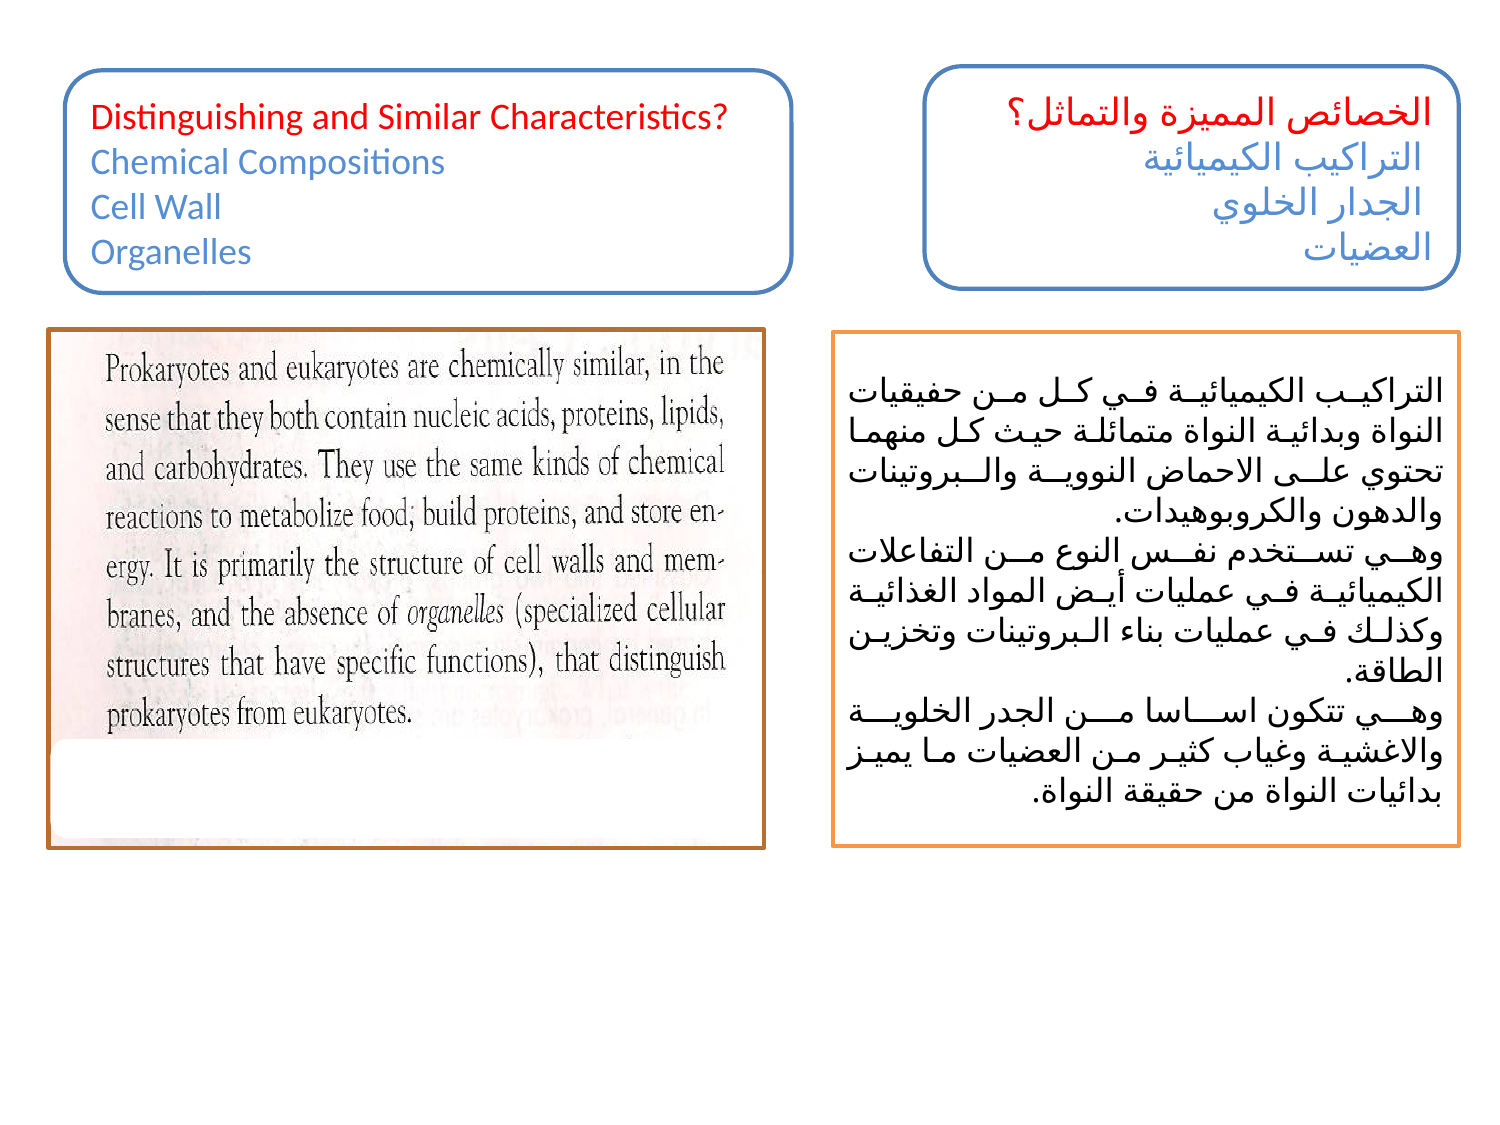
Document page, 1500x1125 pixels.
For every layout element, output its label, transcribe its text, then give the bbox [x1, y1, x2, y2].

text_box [50, 331, 762, 847]
text_box الخصائص المميزة والتماثل؟ التراكيب الكيميائية الجدار الخلوي العضيات [922, 64, 1461, 291]
text_box Distinguishing and Similar Characteristics? Chemical Compositions Cell Wall Organelles [62, 68, 794, 296]
text_box التراكيب الكيميائية في كل من حفيقيات النواة وبدائية النواة متمائلة حيث كل منهما تحتوي على الاحماض النووية والبروتينات والدهون والكروبوهيدات. وهي تستخدم نفس النوع من التفاعلات الكيميائية في عمليات أيض المواد الغذائية وكذلك في عمليات بناء البروتينات وتخزين الطاقة. وهي تتكون اساسا من الجدر الخلوية والاغشية وغياب كثير من العضيات ما يميز بدائيات النواة من حقيقة النواة. [831, 330, 1461, 848]
